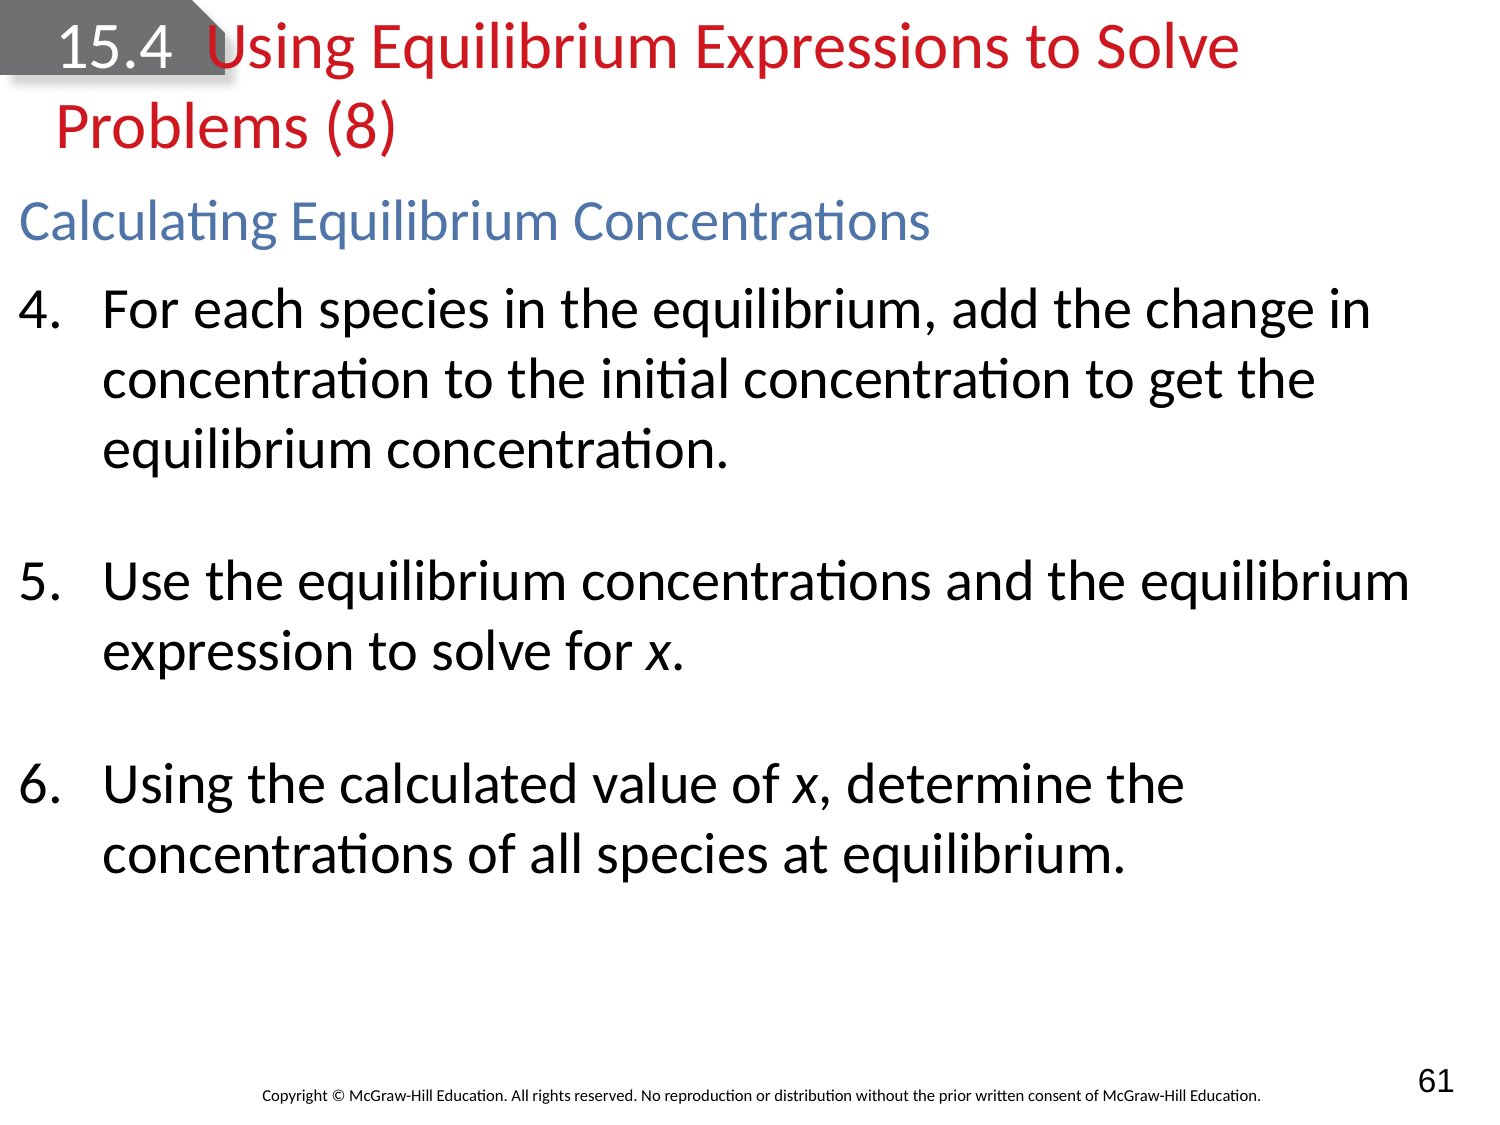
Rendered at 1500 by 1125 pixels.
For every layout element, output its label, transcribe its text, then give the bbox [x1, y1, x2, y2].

list For each species in the equilibrium, add the change in concentration to the initial concentration to get the equilibrium concentration. Use the equilibrium concentrations and the equilibrium expression to solve for x. Using the calculated value of x, determine the concentrations of all species at equilibrium. [3, 262, 1500, 885]
list Calculating Equilibrium Concentrations [4, 174, 1500, 262]
title 15.4 Using Equilibrium Expressions to Solve Problems (8) [3, 0, 1488, 163]
